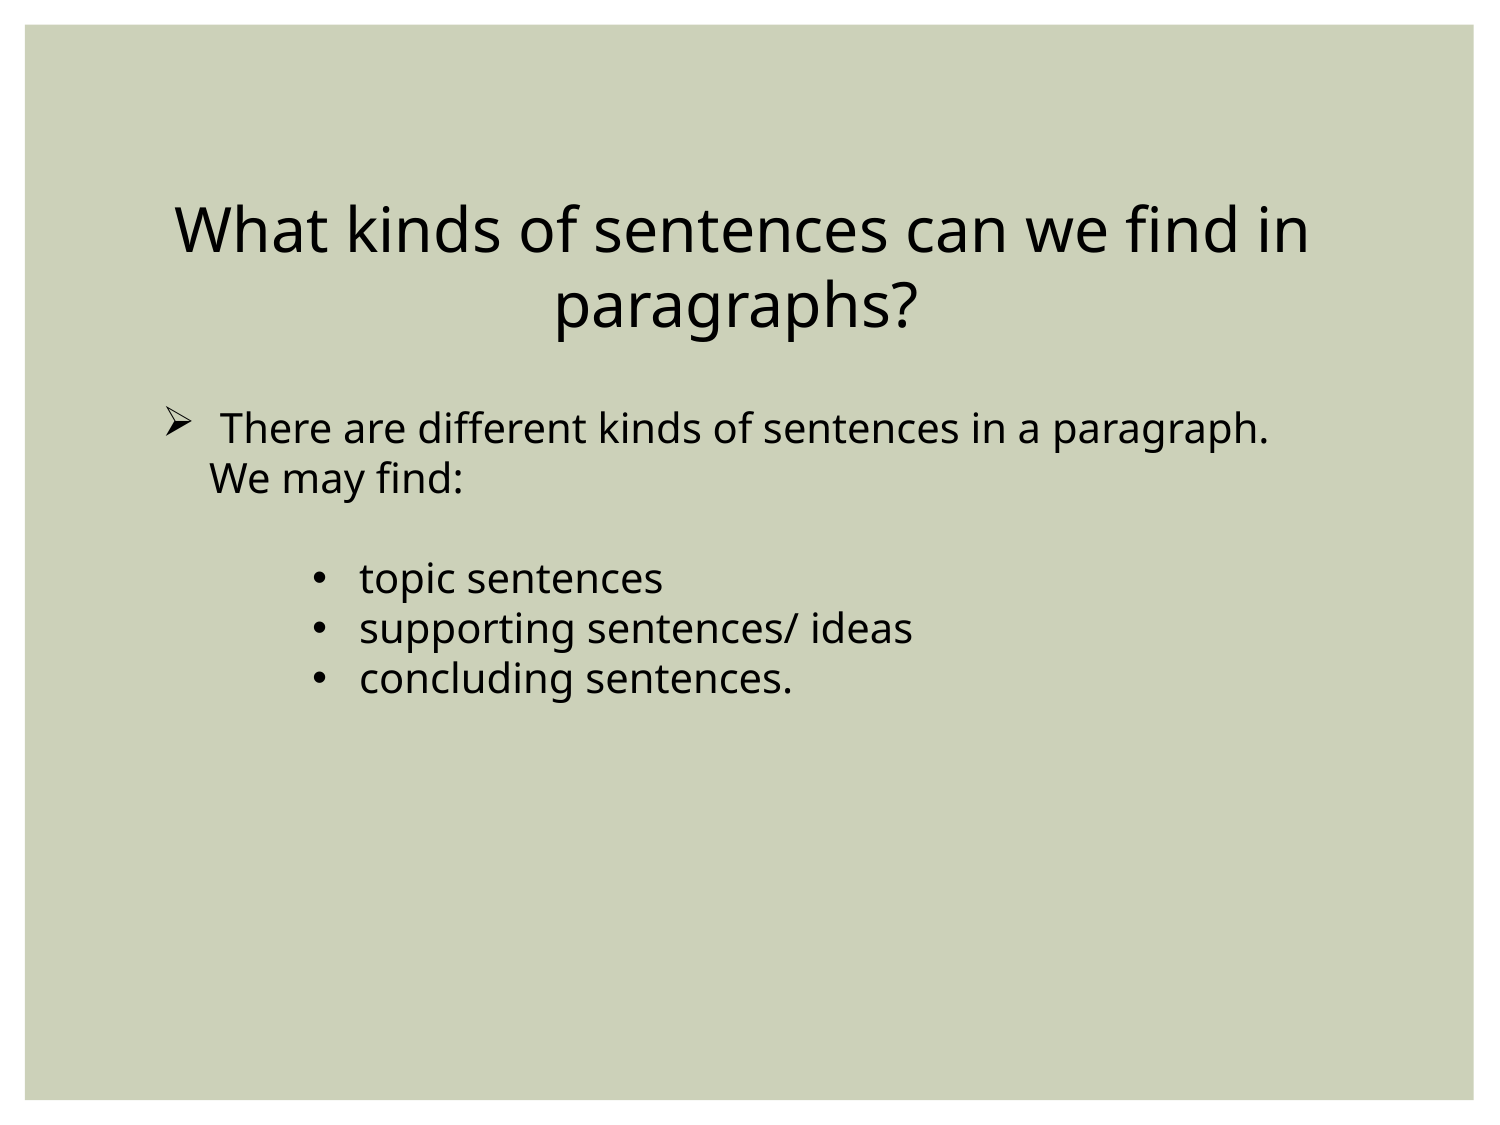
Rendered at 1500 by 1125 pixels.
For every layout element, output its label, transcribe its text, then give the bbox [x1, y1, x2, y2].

text_box What kinds of sentences can we find in paragraphs? There are different kinds of sentences in a paragraph. We may find: topic sentences supporting sentences/ ideas concluding sentences. [147, 137, 1341, 800]
